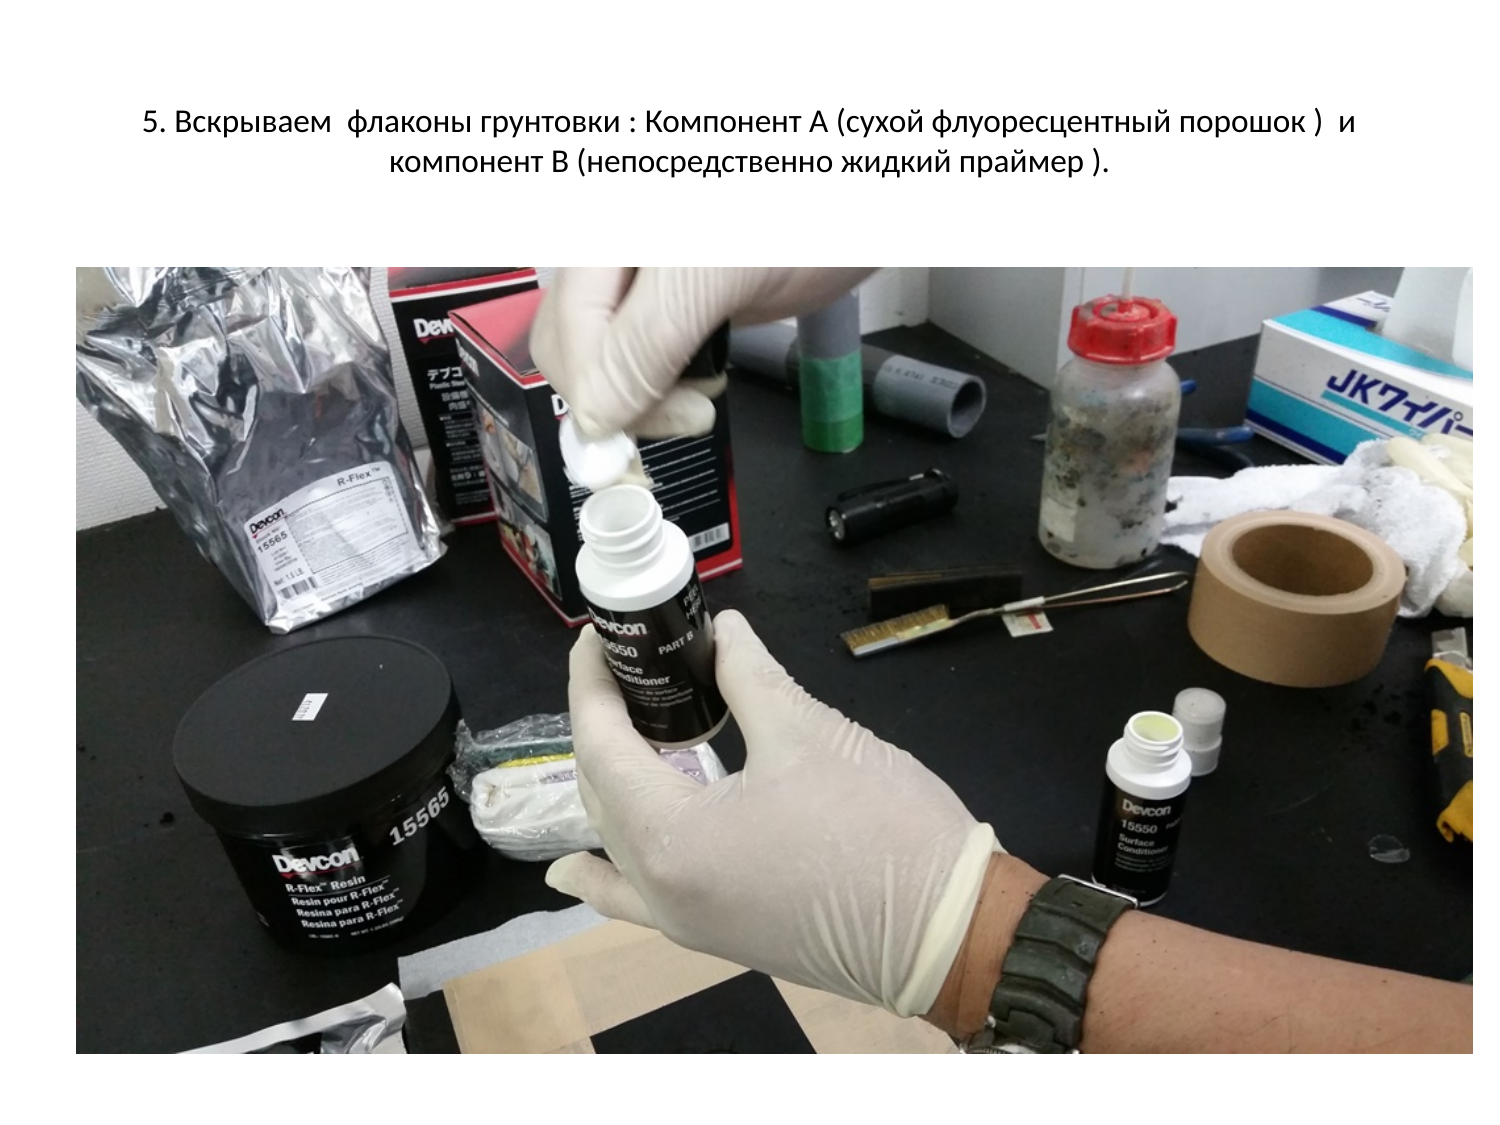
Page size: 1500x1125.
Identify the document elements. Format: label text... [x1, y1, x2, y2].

picture [76, 266, 1473, 1054]
title 5. Вскрываем флаконы грунтовки : Компонент А (сухой флуоресцентный порошок ) и компонент В (непосредственно жидкий праймер ). [75, 45, 1425, 233]
